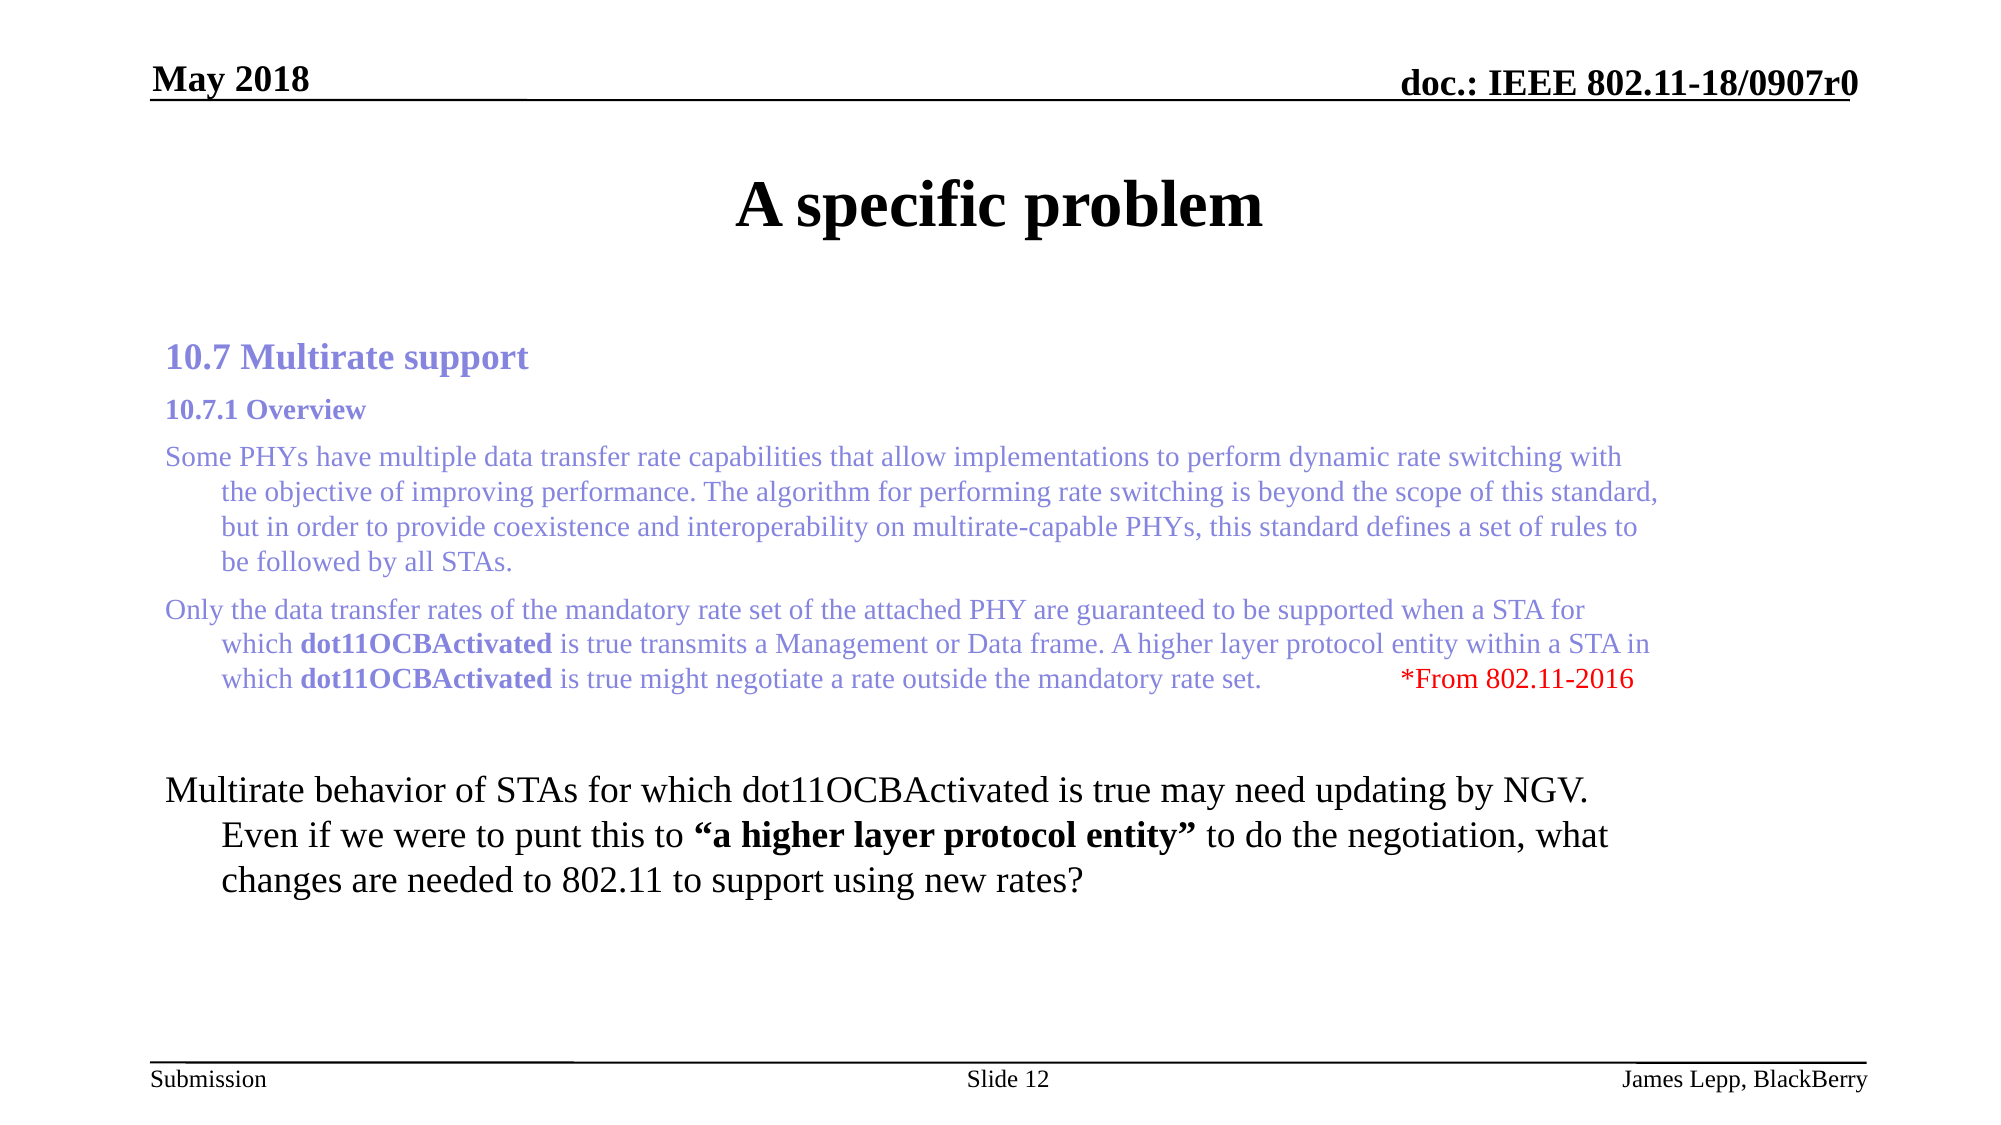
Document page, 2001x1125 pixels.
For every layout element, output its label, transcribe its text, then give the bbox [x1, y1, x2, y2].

slide_number Slide 12 [950, 1061, 1067, 1123]
list 10.7 Multirate support 10.7.1 Overview Some PHYs have multiple data transfer rate capabilities that allow implementations to perform dynamic rate switching with the objective of improving performance. The algorithm for performing rate switching is beyond the scope of this standard, but in order to provide coexistence and interoperability on multirate-capable PHYs, this standard defines a set of rules to be followed by all STAs. Only the data transfer rates of the mandatory rate set of the attached PHY are guaranteed to be supported when a STA for which dot11OCBActivated is true transmits a Management or Data frame. A higher layer protocol entity within a STA in which dot11OCBActivated is true might negotiate a rate outside the mandatory rate set. *From 802.11-2016 Multirate behavior of STAs for which dot11OCBActivated is true may need updating by NGV. Even if we were to punt this to “a higher layer protocol entity” to do the negotiation, what changes are needed to 802.11 to support using new rates? [149, 324, 1676, 1000]
footer James Lepp, BlackBerry [1171, 1061, 1869, 1093]
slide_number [152, 54, 563, 100]
title A specific problem [149, 112, 1850, 288]
